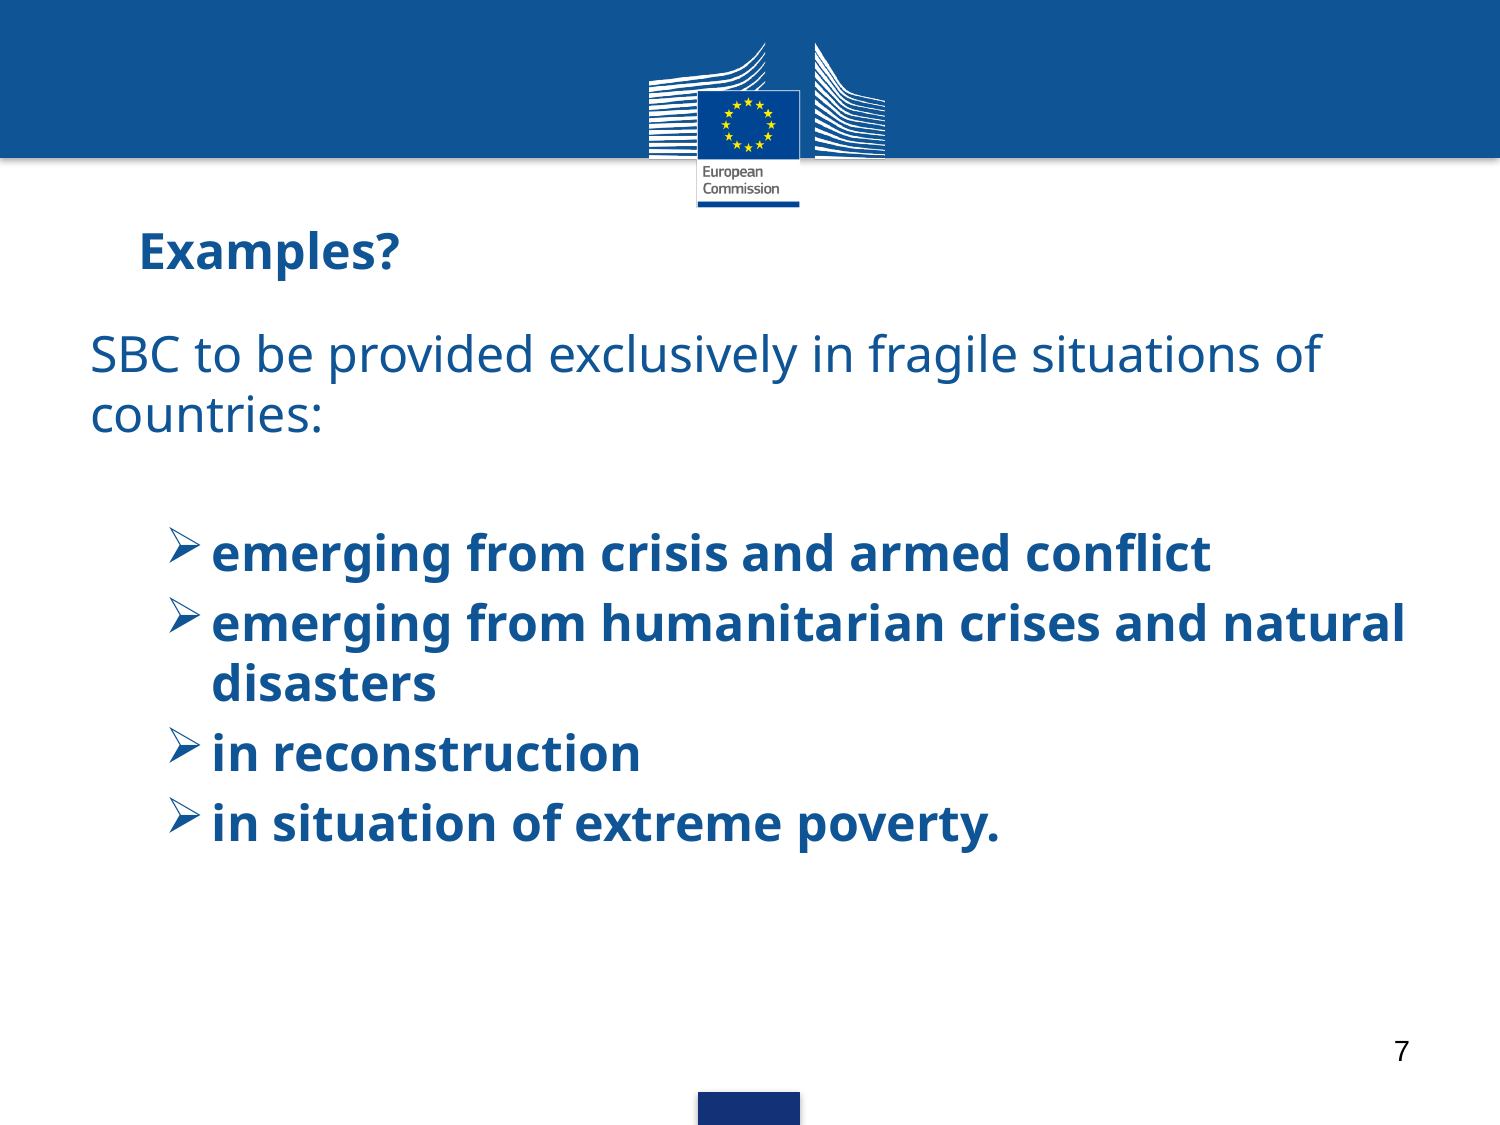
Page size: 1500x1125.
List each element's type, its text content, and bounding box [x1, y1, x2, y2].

title Examples? [64, 172, 1416, 327]
slide_number 7 [1074, 1024, 1426, 1103]
list SBC to be provided exclusively in fragile situations of countries: emerging from crisis and armed conflict emerging from humanitarian crises and natural disasters in reconstruction in situation of extreme poverty. [74, 314, 1426, 776]
picture [649, 42, 885, 172]
